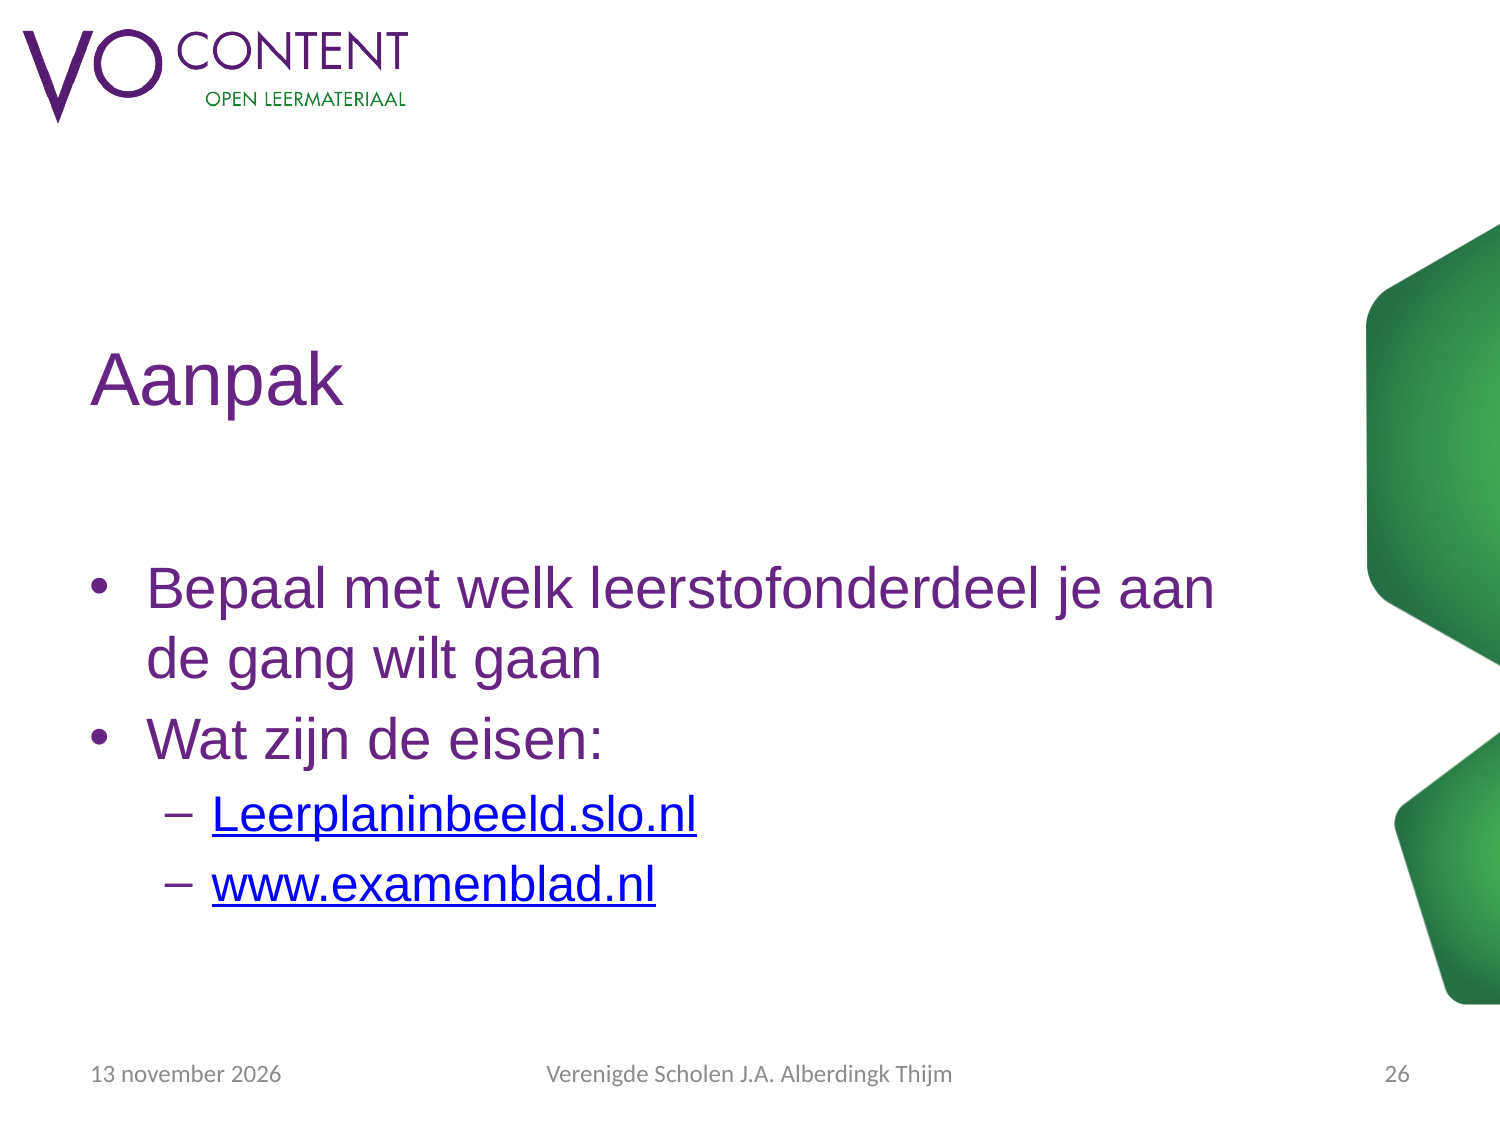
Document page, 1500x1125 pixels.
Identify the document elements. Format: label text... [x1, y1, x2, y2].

footer Verenigde Scholen J.A. Alberdingk Thijm [512, 1042, 988, 1103]
slide_number 26 [1074, 1042, 1425, 1103]
list Bepaal met welk leerstofonderdeel je aan de gang wilt gaan Wat zijn de eisen: Leerplaninbeeld.slo.nl www.examenblad.nl [75, 542, 1237, 1005]
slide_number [75, 1042, 425, 1103]
title Aanpak [75, 265, 1237, 486]
picture [1366, 222, 1500, 1005]
picture [22, 29, 408, 124]
